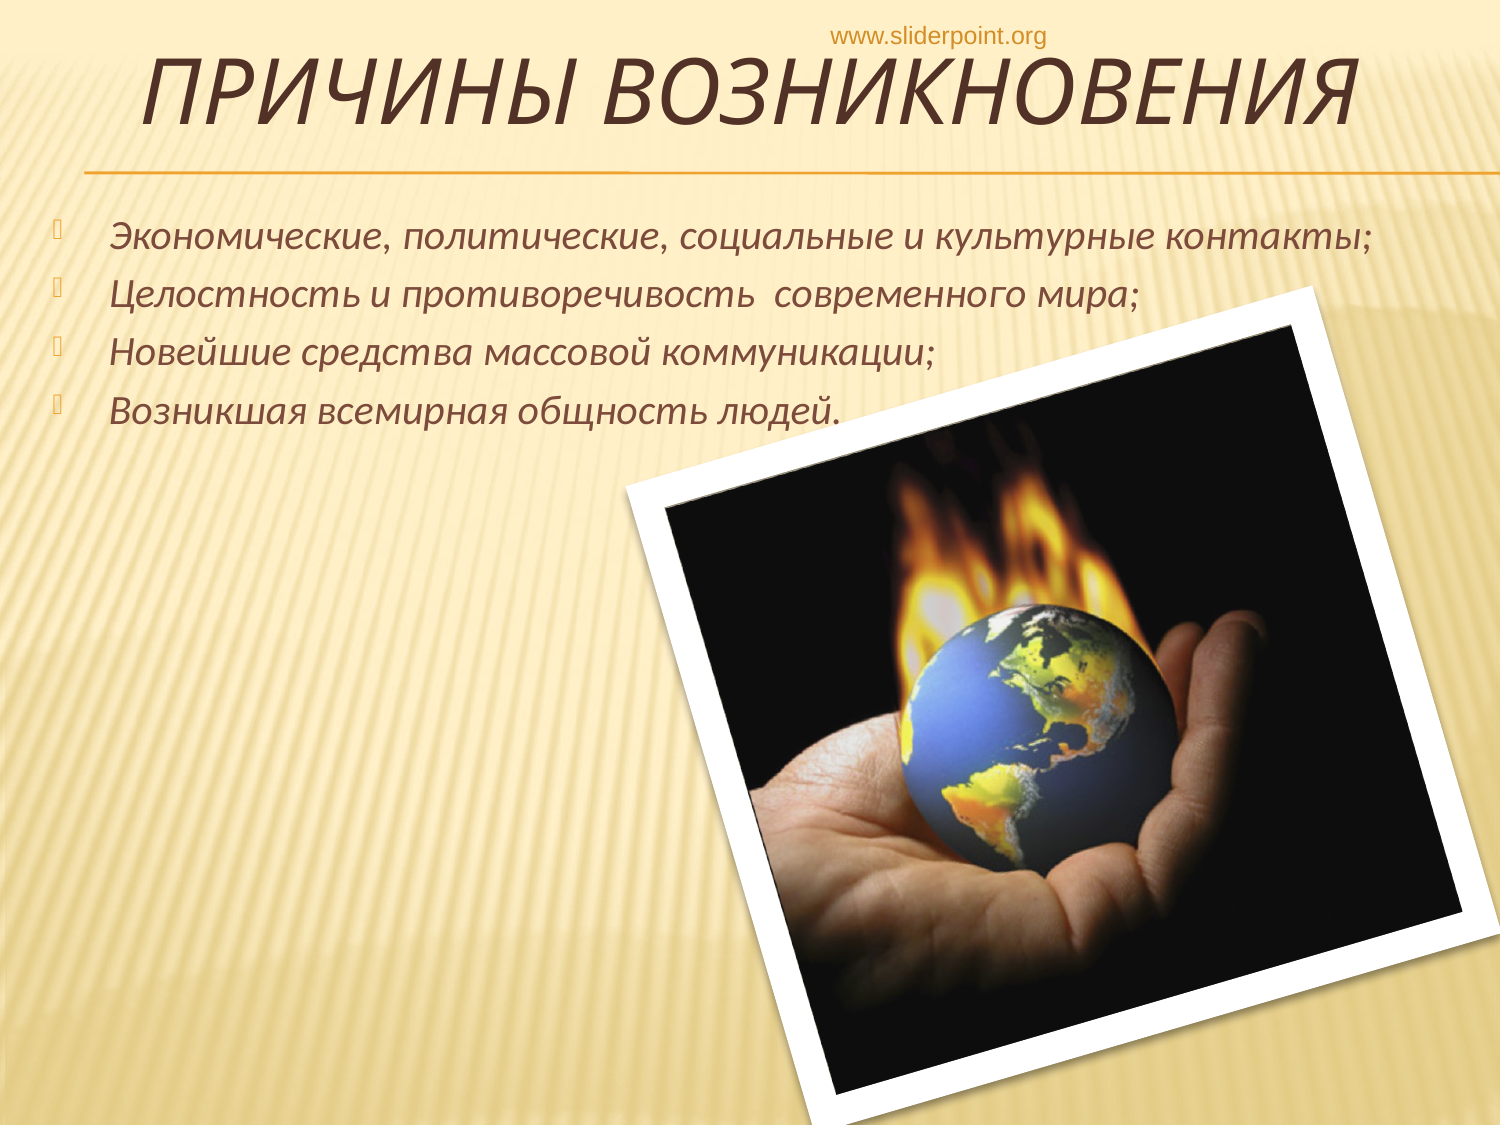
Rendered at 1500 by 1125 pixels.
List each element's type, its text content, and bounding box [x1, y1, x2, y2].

picture [736, 403, 1391, 1017]
title Причины возникновения [0, 0, 1500, 175]
footer www.sliderpoint.org [587, 12, 1063, 60]
list Экономические, политические, социальные и культурные контакты; Целостность и противоречивость современного мира; Новейшие средства массовой коммуникации; Возникшая всемирная общность людей. [37, 199, 1463, 551]
picture [679, 551, 729, 723]
picture [1396, 687, 1462, 931]
picture [818, 1030, 1055, 1094]
